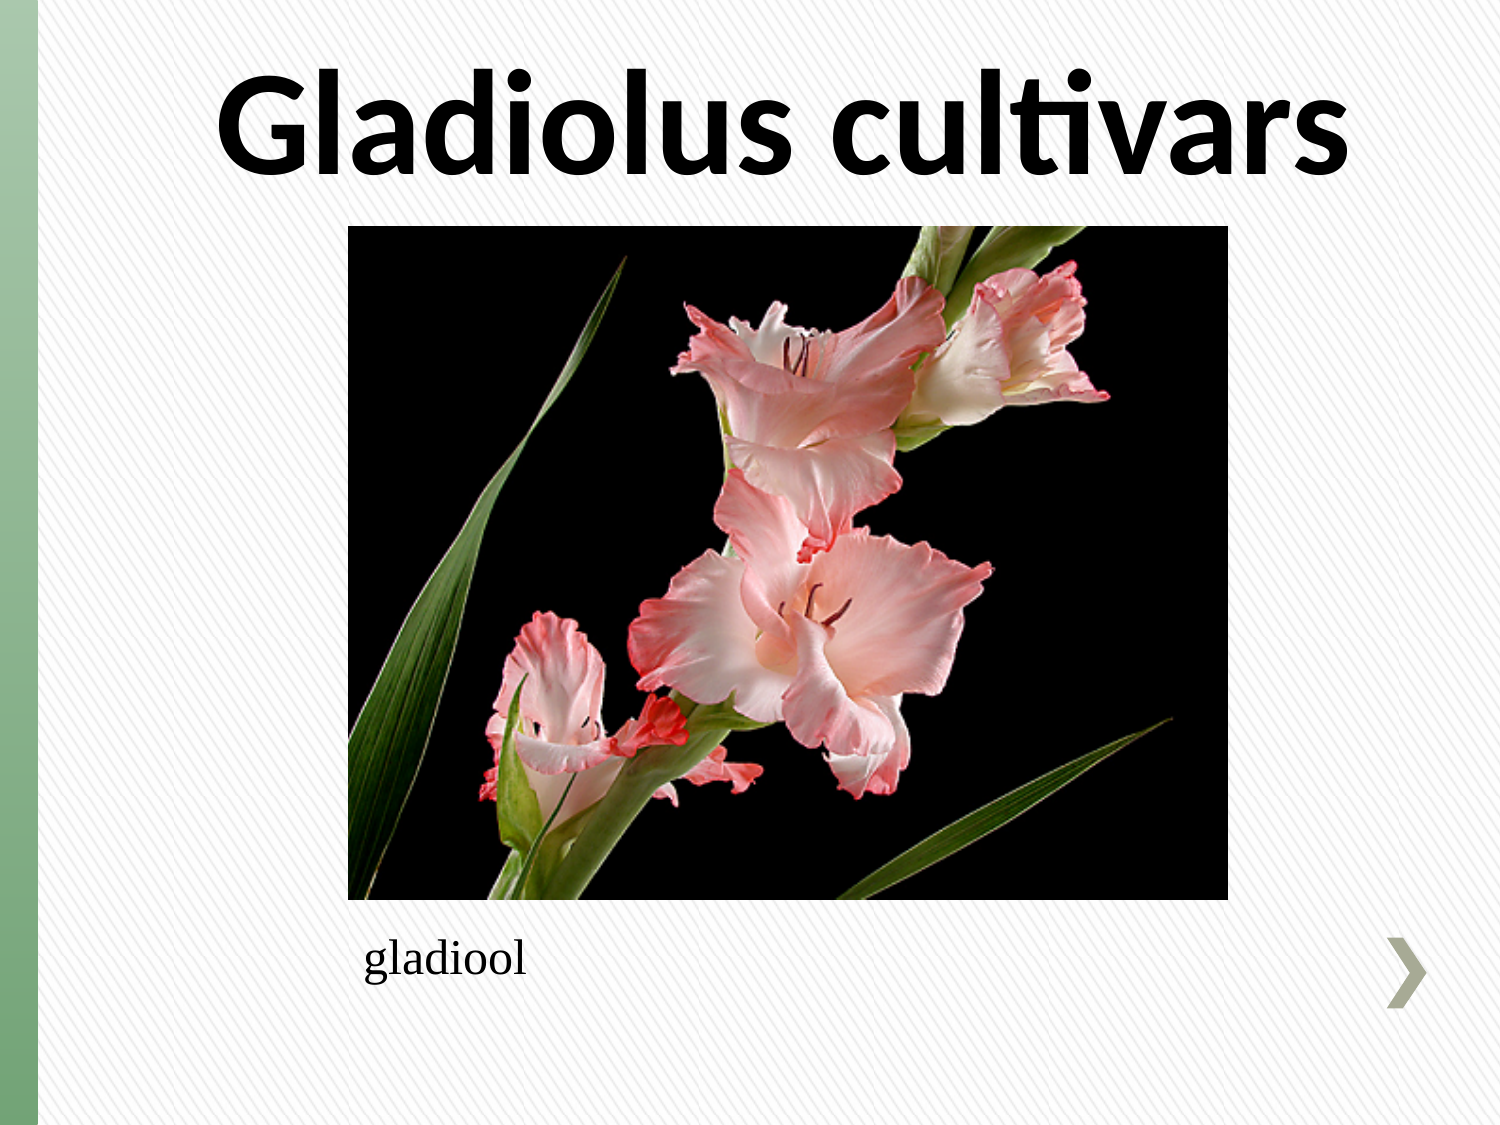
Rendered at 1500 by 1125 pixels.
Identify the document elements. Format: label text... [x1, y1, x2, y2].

text_box gladiool [348, 916, 1411, 992]
title Gladiolus cultivars [200, 24, 1475, 213]
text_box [348, 225, 1228, 900]
